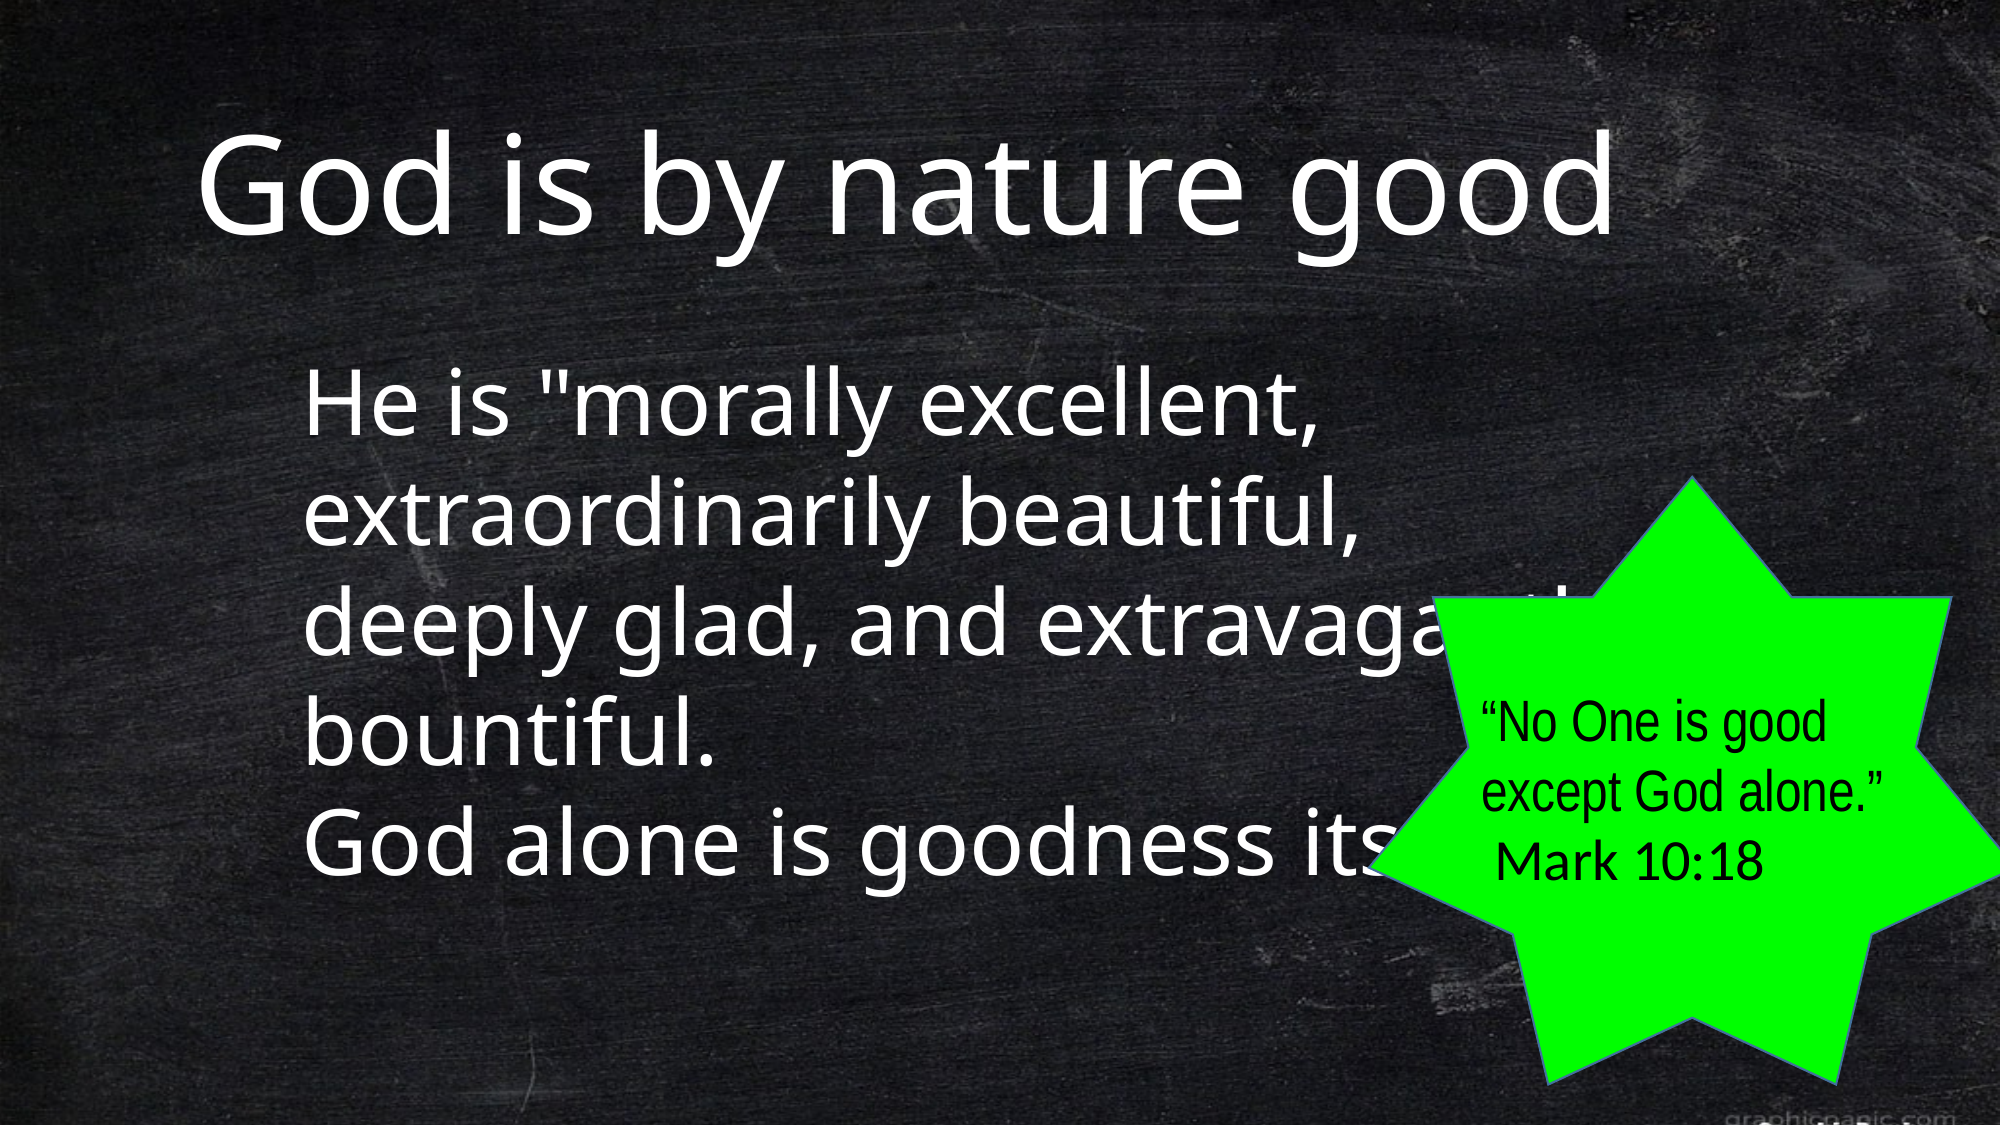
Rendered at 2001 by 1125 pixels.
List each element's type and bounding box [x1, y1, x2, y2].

picture [0, 0, 2000, 1125]
text_box [1368, 476, 2000, 1085]
